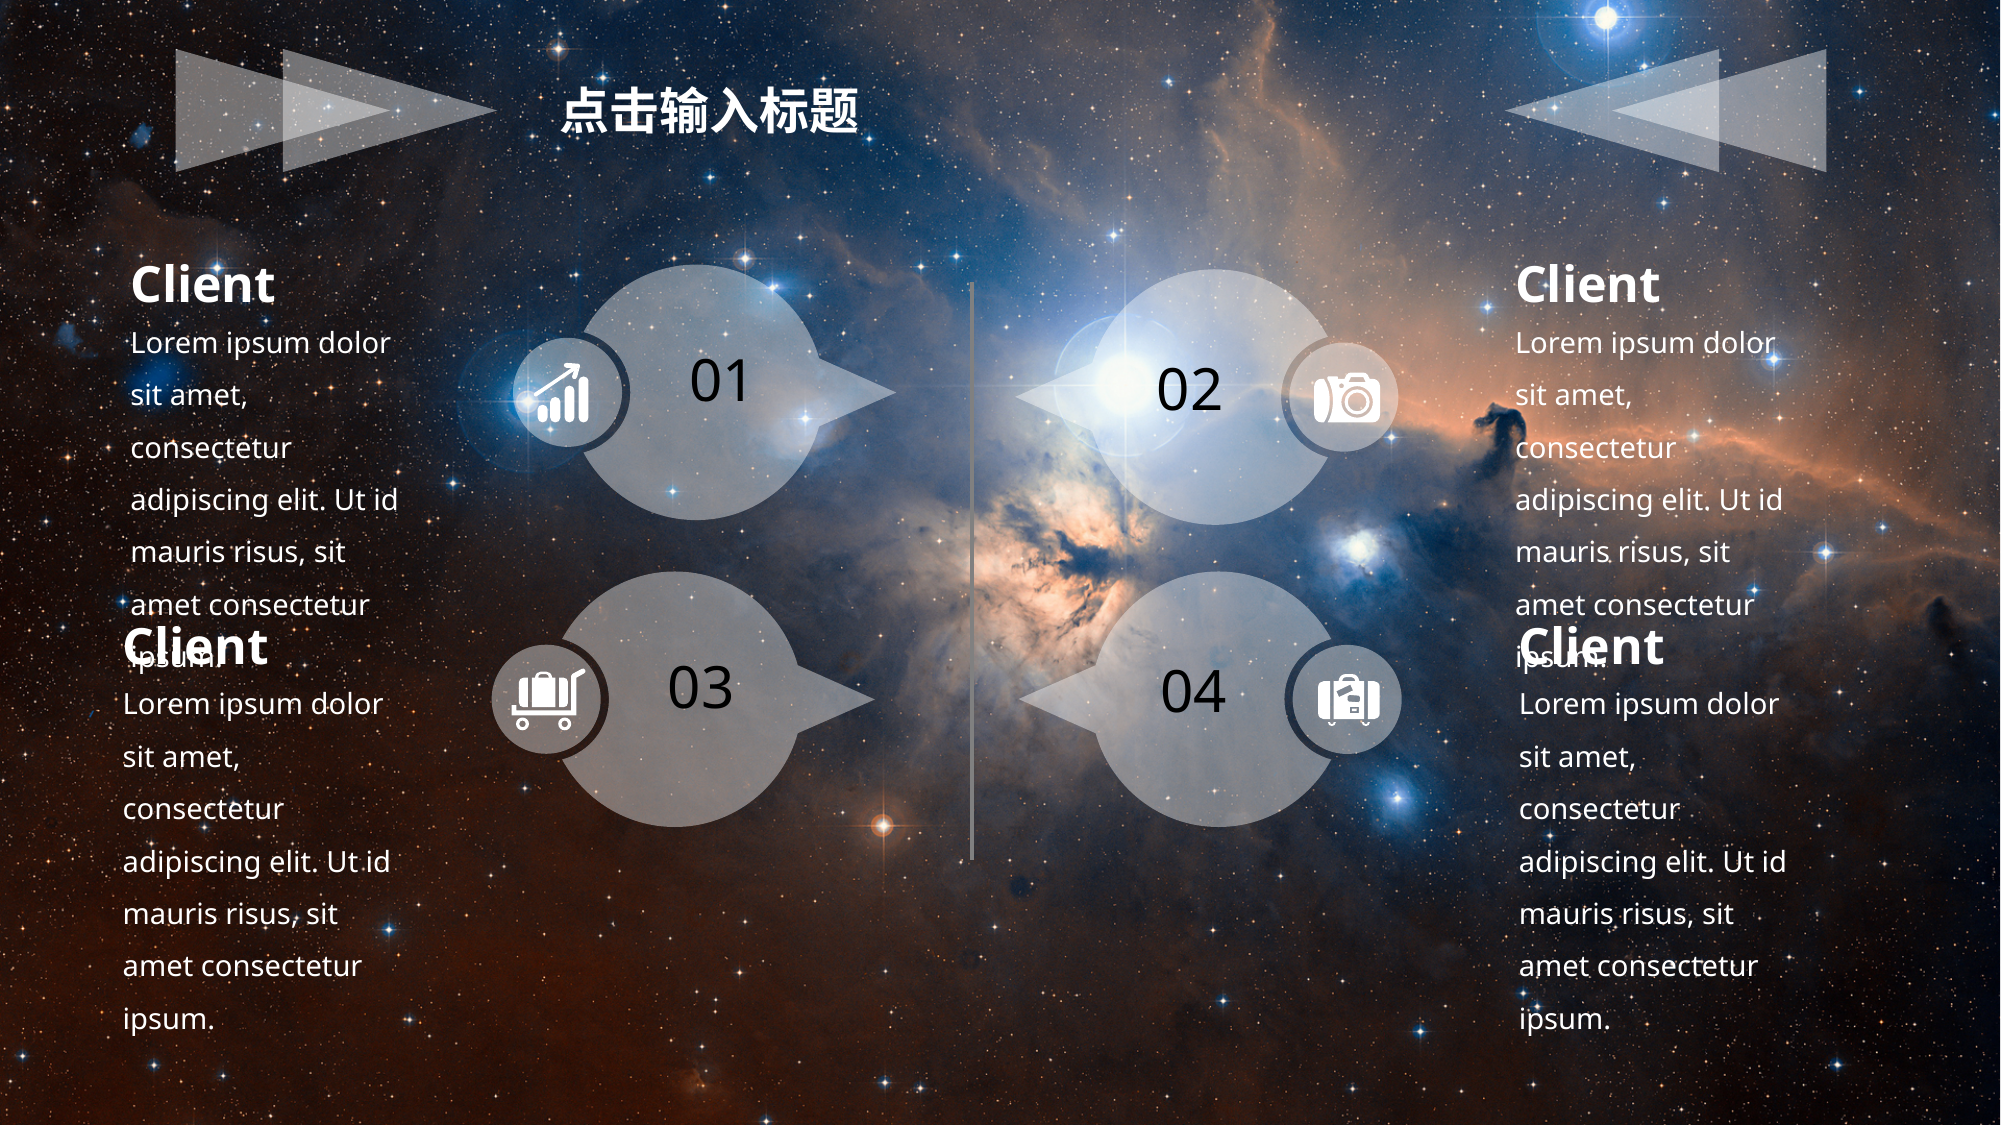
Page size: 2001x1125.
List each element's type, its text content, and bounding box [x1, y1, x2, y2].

text_box Client [1518, 611, 1795, 668]
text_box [175, 48, 498, 173]
text_box Lorem ipsum dolor sit amet, consectetur adipiscing elit. Ut id mauris risus, sit amet consectetur ipsum. [122, 668, 399, 953]
text_box Client [1514, 249, 1791, 306]
text_box Lorem ipsum dolor sit amet, consectetur adipiscing elit. Ut id mauris risus, sit amet consectetur ipsum. [1514, 306, 1791, 591]
picture [0, 0, 2001, 1125]
text_box 点击输入标题 [544, 72, 875, 148]
text_box Client [122, 611, 399, 668]
text_box Lorem ipsum dolor sit amet, consectetur adipiscing elit. Ut id mauris risus, sit amet consectetur ipsum. [1518, 668, 1795, 953]
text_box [1504, 48, 1827, 173]
text_box Lorem ipsum dolor sit amet, consectetur adipiscing elit. Ut id mauris risus, sit amet consectetur ipsum. [130, 306, 407, 591]
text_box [491, 264, 1402, 861]
text_box Client [130, 249, 407, 306]
